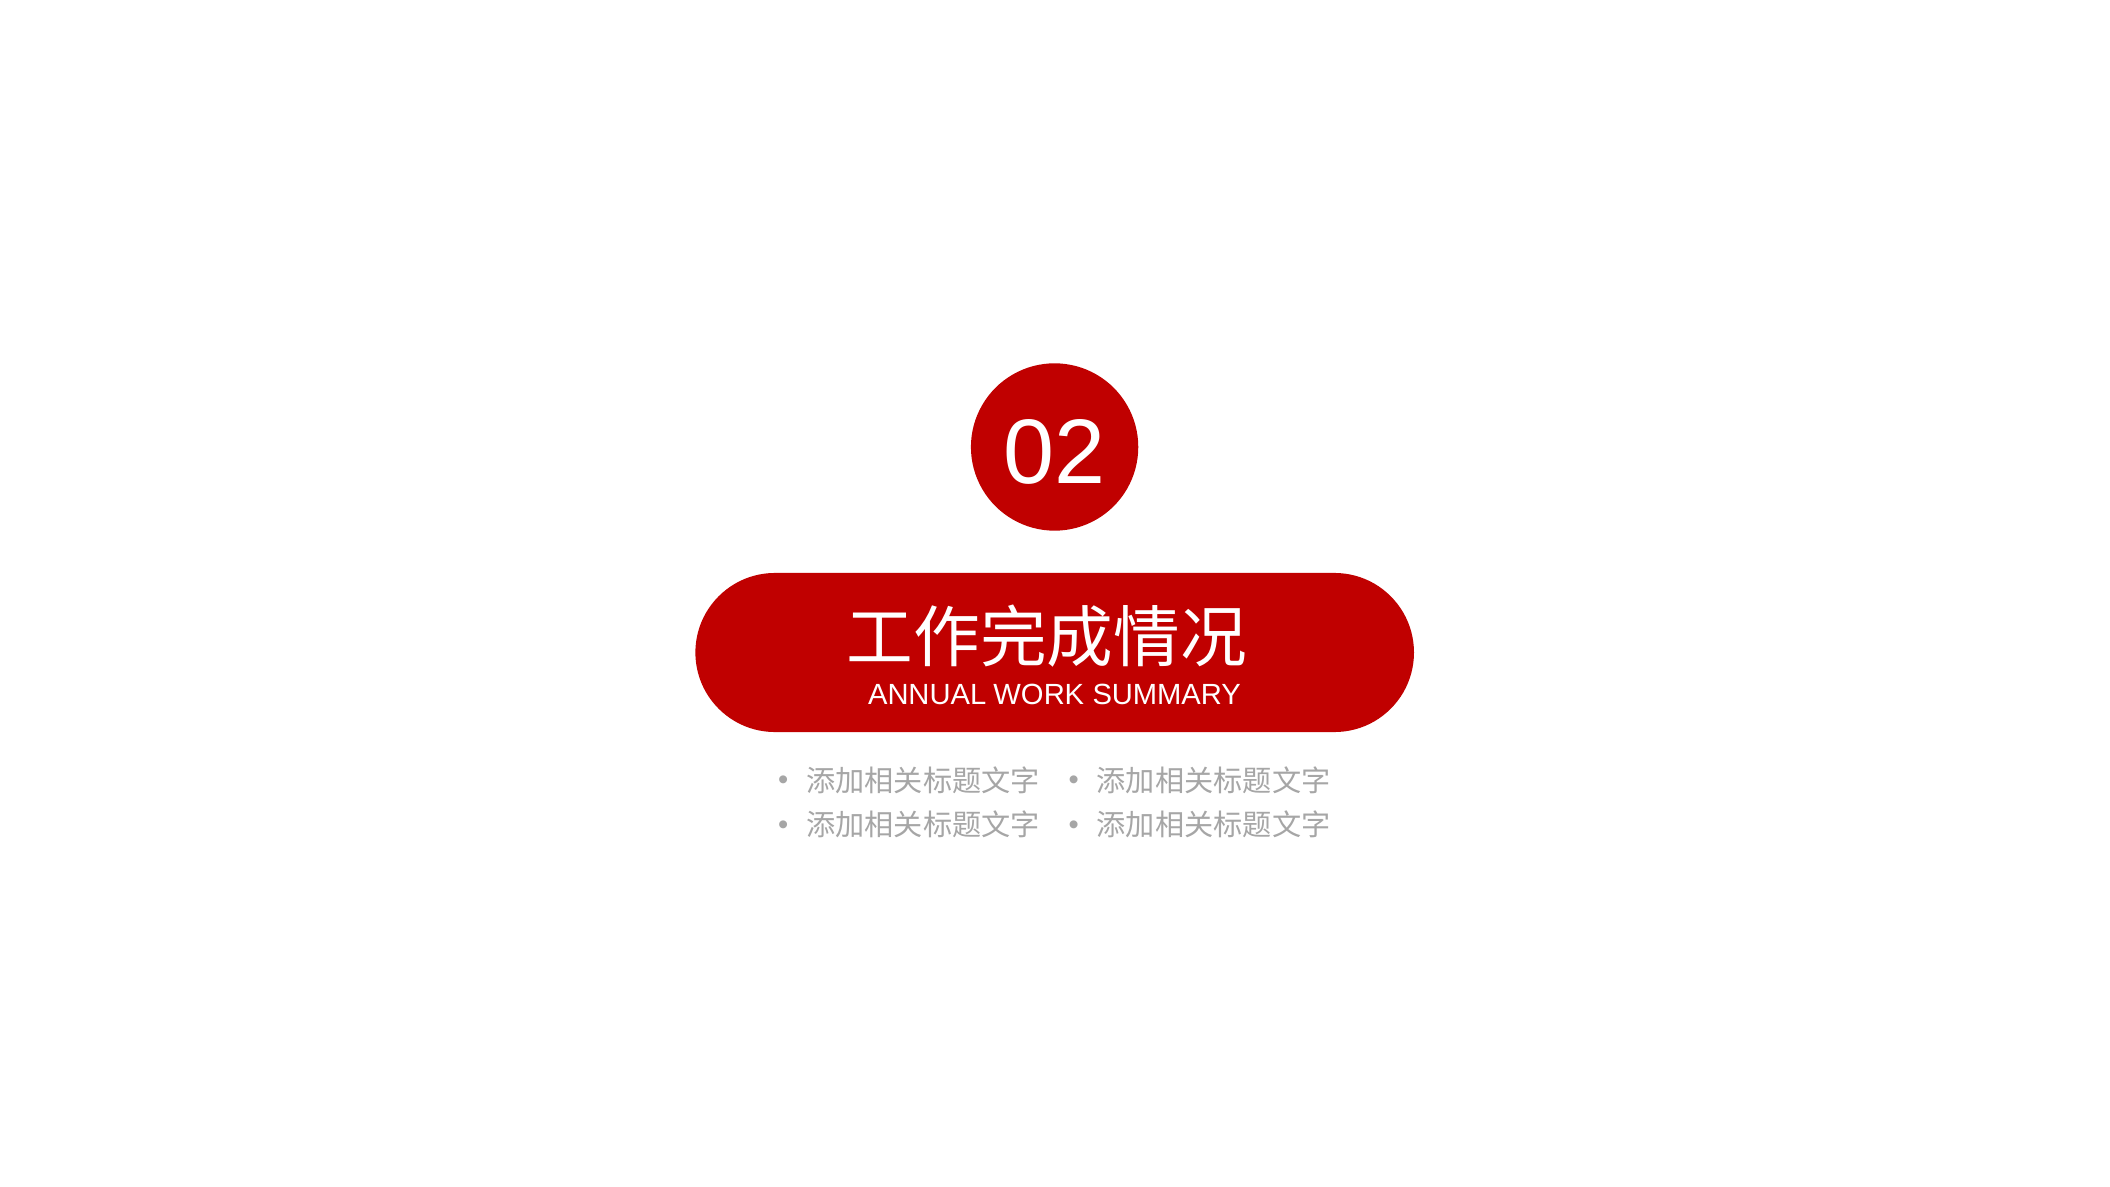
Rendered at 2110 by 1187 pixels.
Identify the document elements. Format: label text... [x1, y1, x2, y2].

text_box 添加相关标题文字 [777, 806, 1041, 842]
text_box 02 [969, 362, 1140, 532]
text_box [694, 571, 1416, 734]
text_box 添加相关标题文字 [1068, 806, 1331, 842]
text_box 添加相关标题文字 [1068, 762, 1331, 798]
text_box 添加相关标题文字 [777, 762, 1041, 798]
